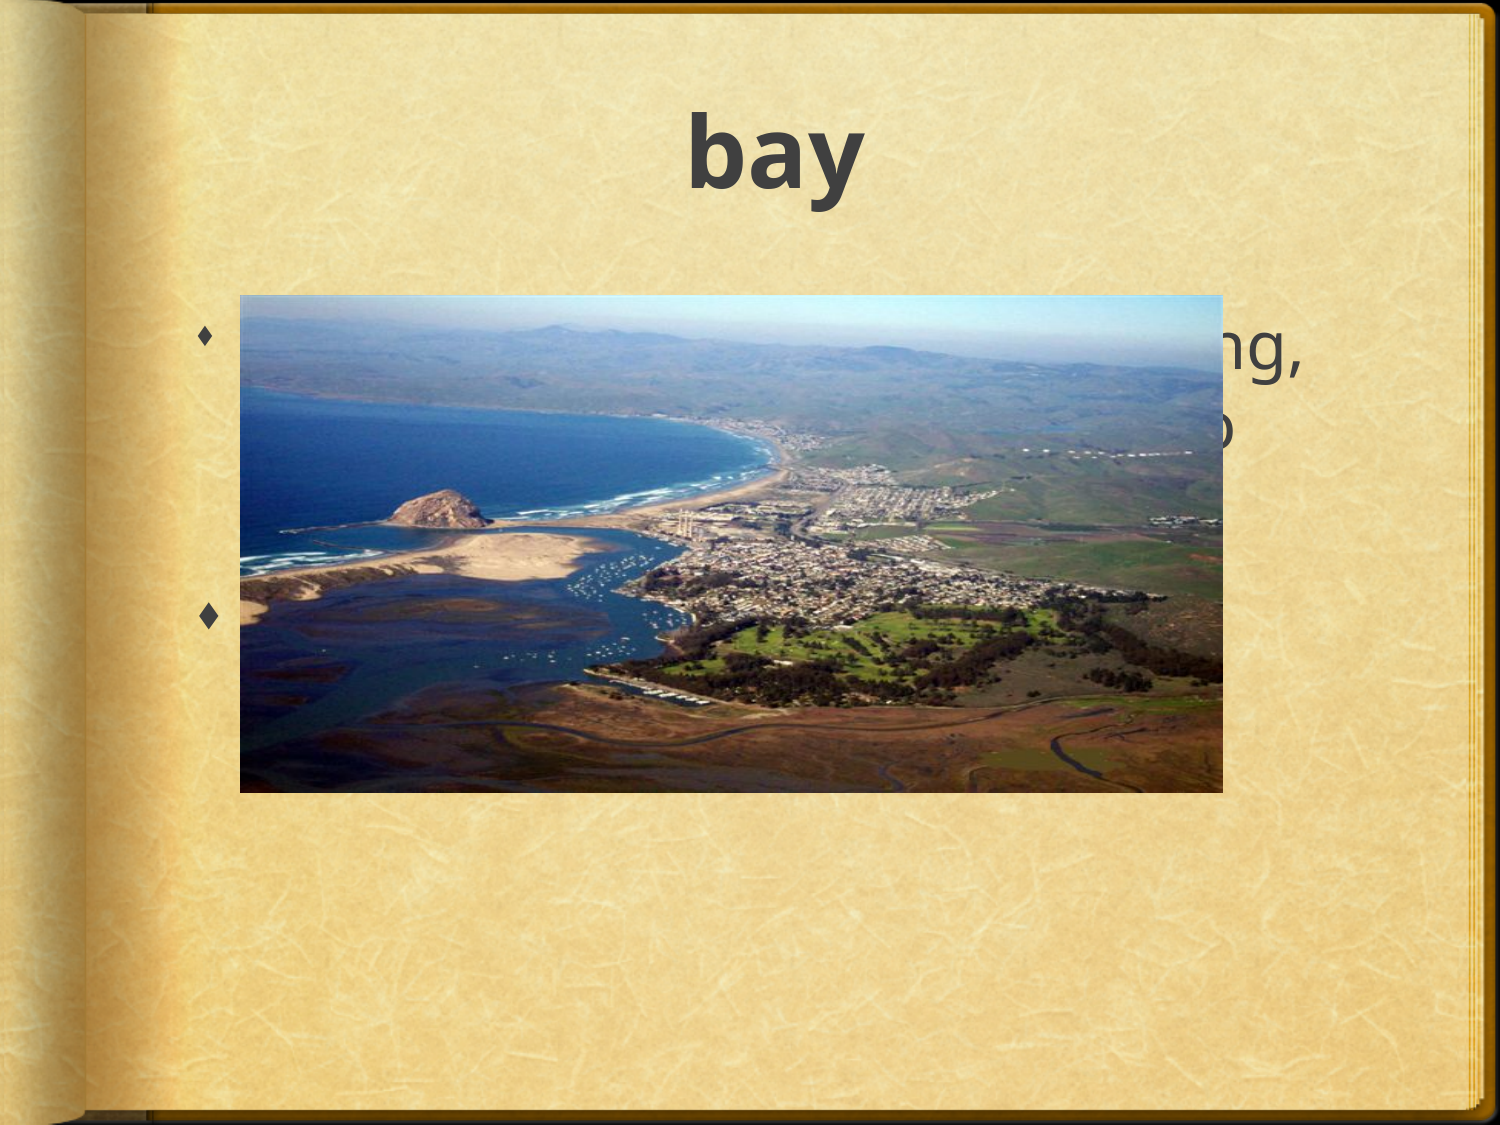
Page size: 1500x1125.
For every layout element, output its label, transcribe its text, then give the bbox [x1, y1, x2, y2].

list When the large storm was coming, many ships made their way into the bay. Protected area of water where ships come in [178, 295, 1372, 1005]
title bay [178, 45, 1372, 265]
picture [0, 0, 1500, 1125]
